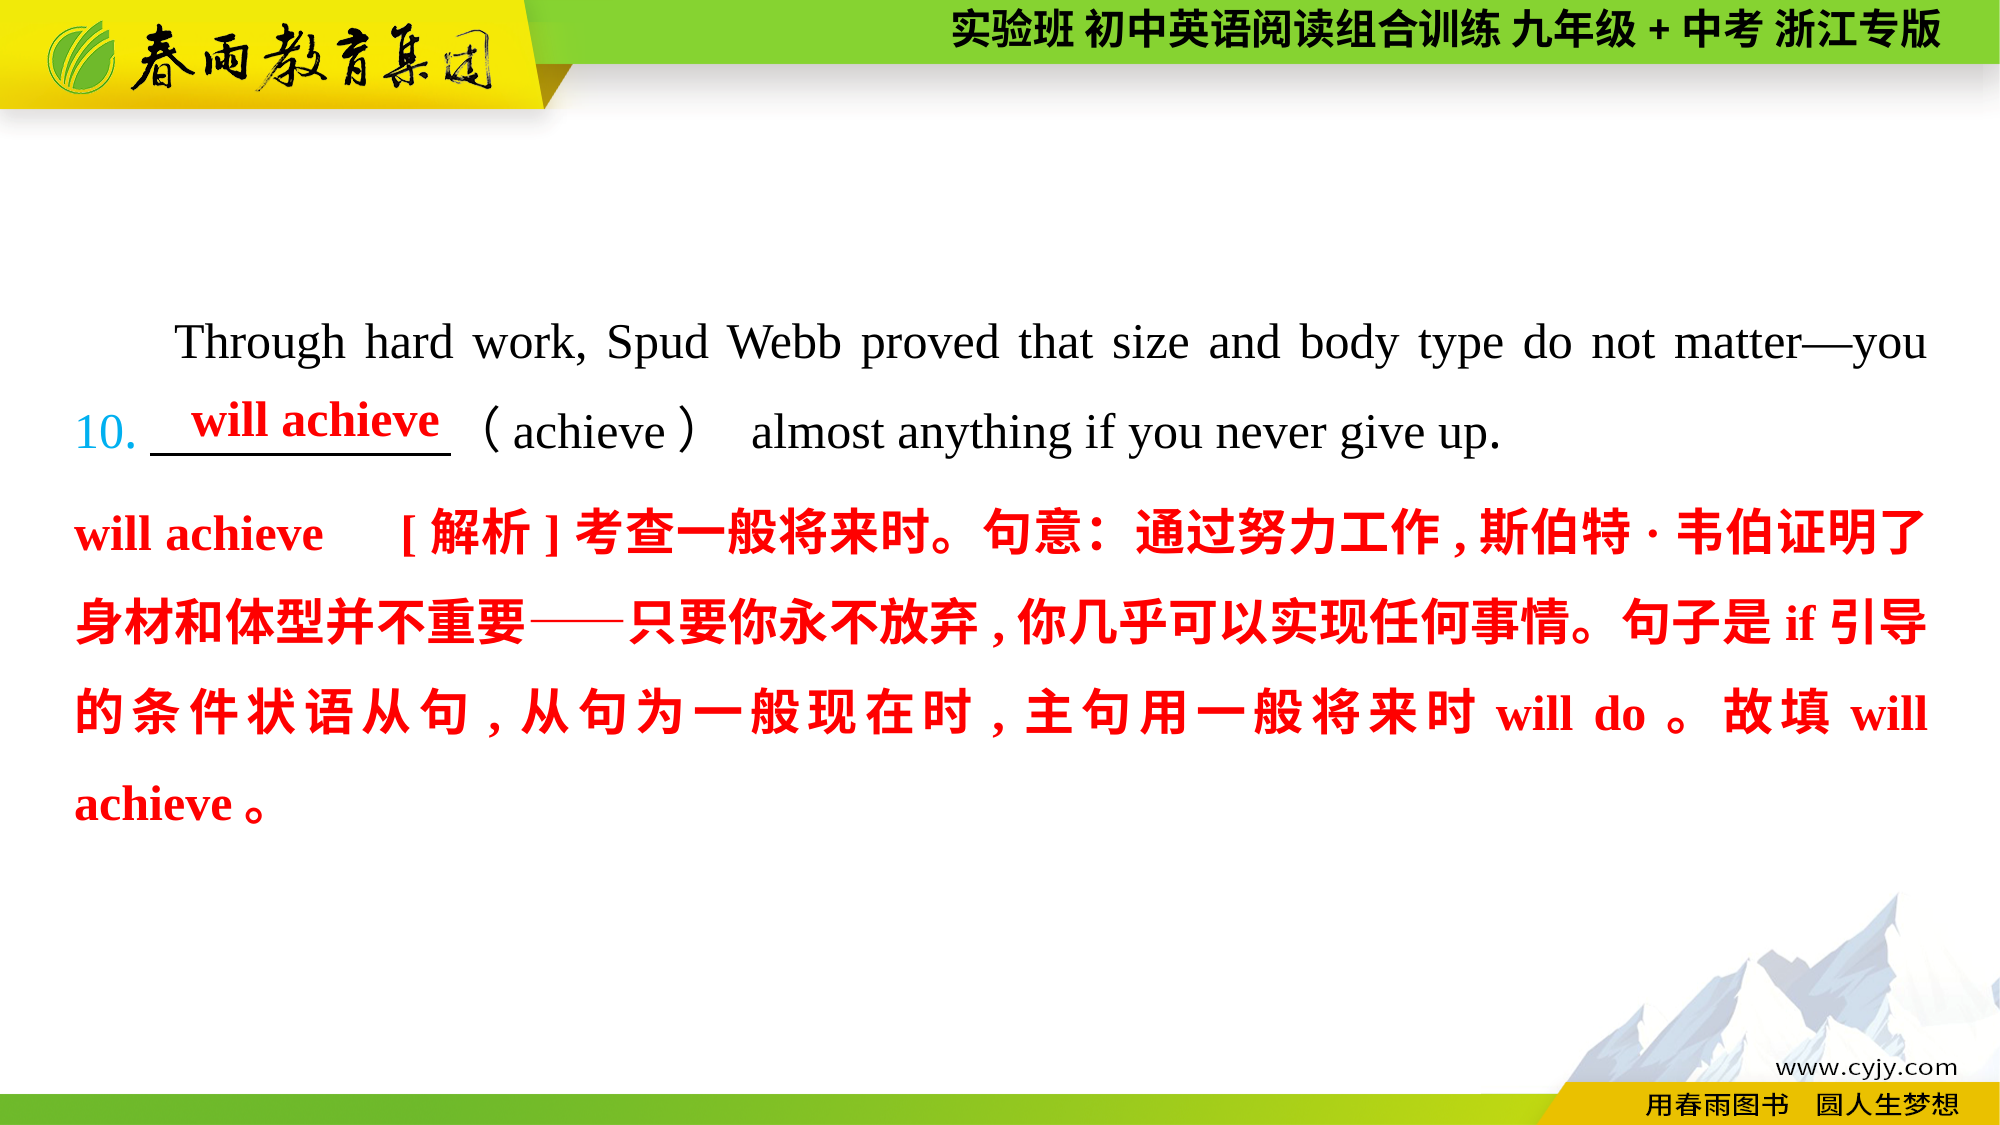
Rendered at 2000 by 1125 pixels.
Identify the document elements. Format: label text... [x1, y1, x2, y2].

list Through hard work, Spud Webb proved that size and body type do not matter—you 10. （achieve） almost anything if you never give up. [59, 271, 1944, 463]
picture [0, 0, 2000, 1125]
text_box will achieve [解析]考查一般将来时。句意：通过努力工作,斯伯特·韦伯证明了身材和体型并不重要——只要你永不放弃,你几乎可以实现任何事情。句子是if引导的条件状语从句,从句为一般现在时,主句用一般将来时will do。故填will achieve。 [59, 463, 1944, 839]
text_box will achieve [163, 379, 455, 454]
